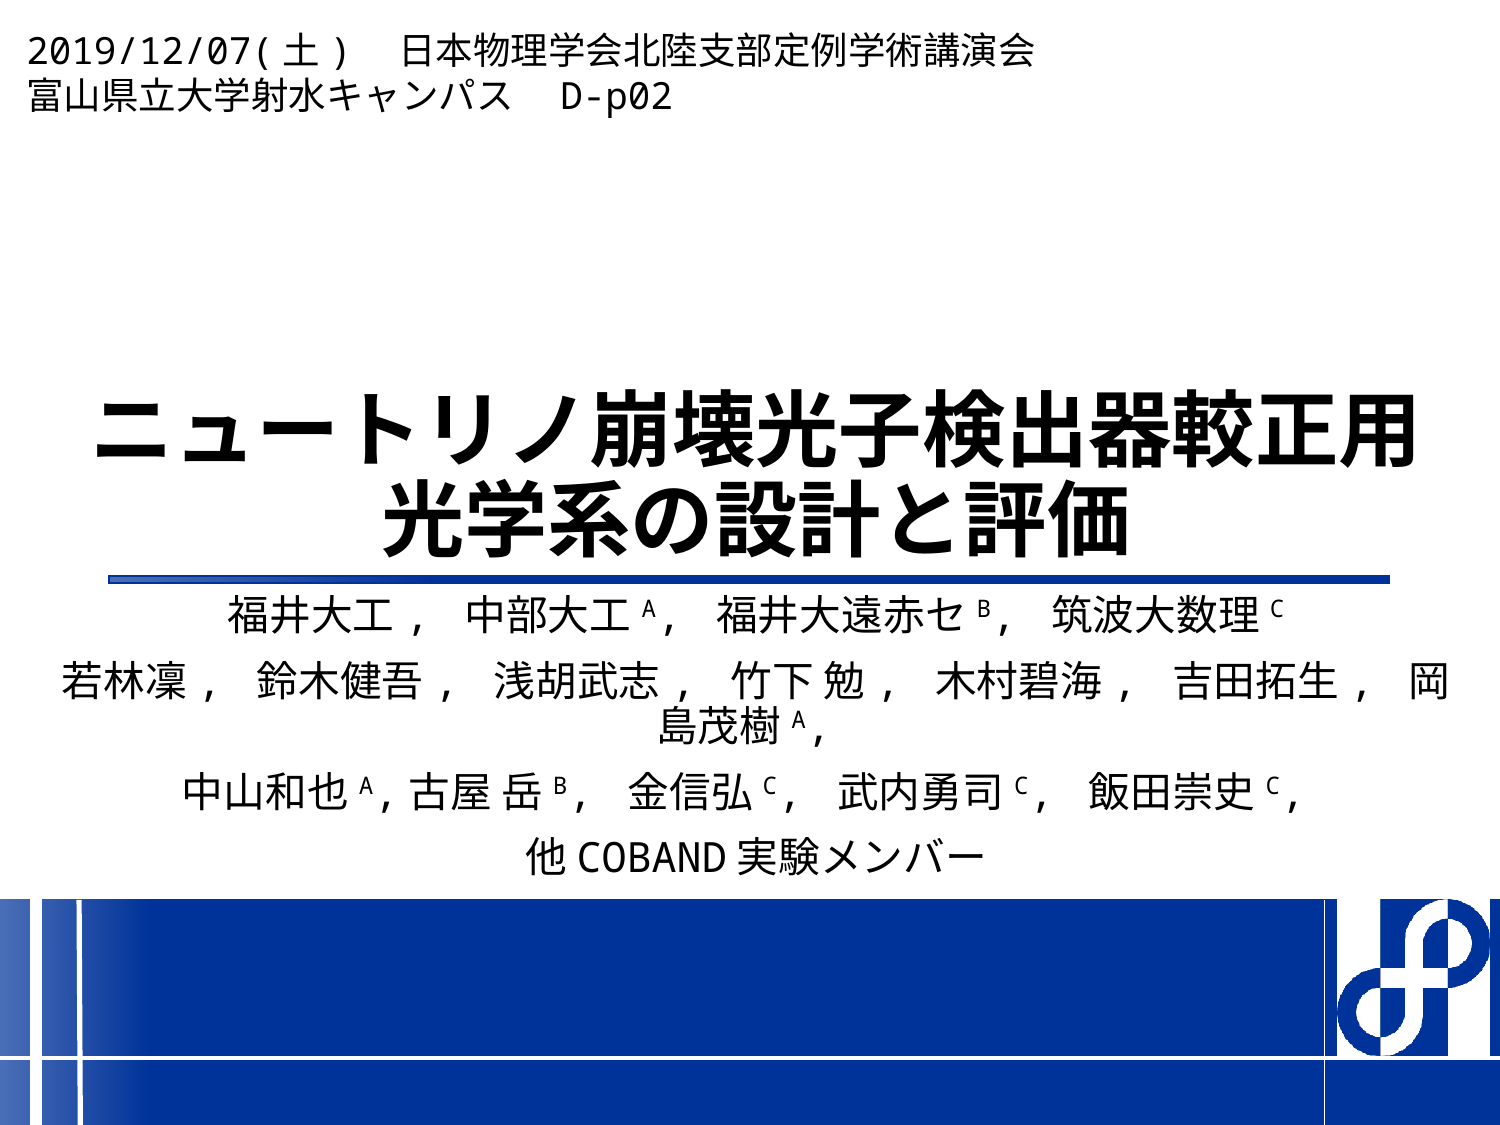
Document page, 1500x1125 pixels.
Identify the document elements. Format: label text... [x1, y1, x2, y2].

text_box 2019/12/07(土) 日本物理学会北陸支部定例学術講演会 富山県立大学射水キャンパス D-p02 [11, 19, 1089, 125]
subtitle 福井大工­, 中部大工A, 福井大遠赤セB, 筑波大数理C 若林凜, 鈴木健吾, 浅胡武志, 竹下 勉, 木村碧海, 吉田拓生, 岡島茂樹A, 中山和也A,古屋 岳B, 金信弘C, 武内勇司C, 飯田崇史C, 他COBAND実験メンバー [42, 587, 1470, 925]
title ニュートリノ崩壊光子検出器較正用 光学系の設計と評価 [12, 184, 1500, 576]
picture [1337, 899, 1490, 1056]
